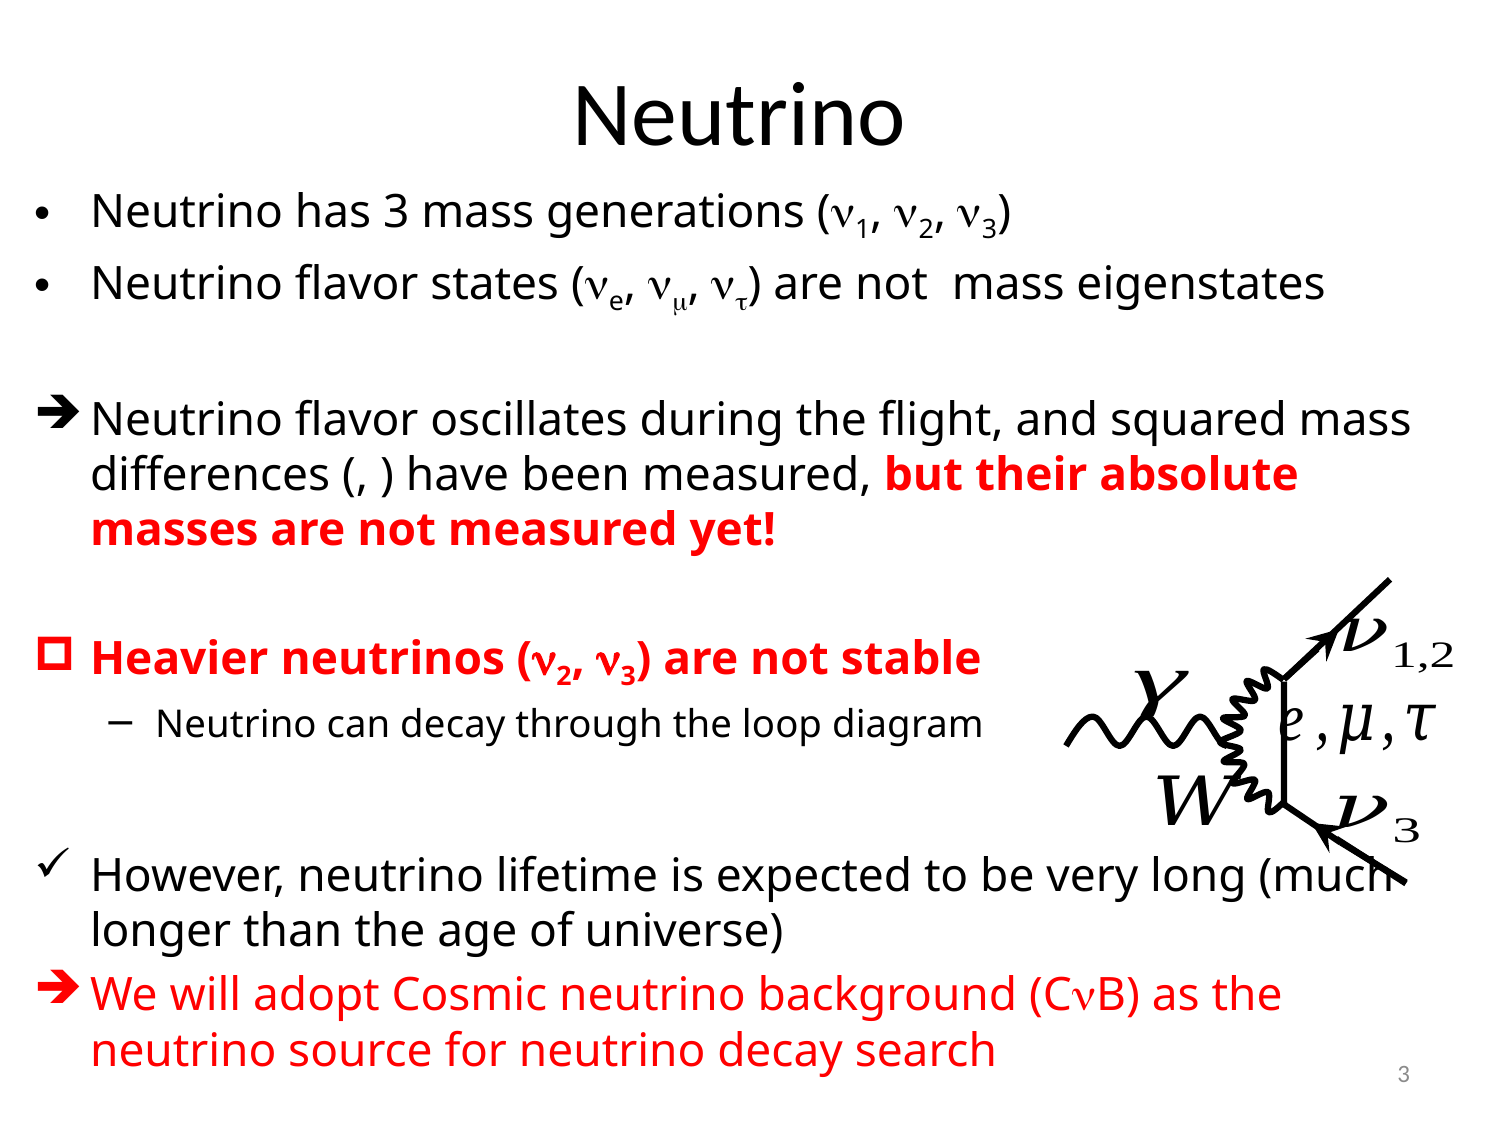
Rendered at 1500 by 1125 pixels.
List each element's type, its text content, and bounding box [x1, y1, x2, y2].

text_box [1065, 596, 1458, 864]
slide_number 3 [1074, 1042, 1425, 1103]
title Neutrino [75, 45, 1425, 173]
